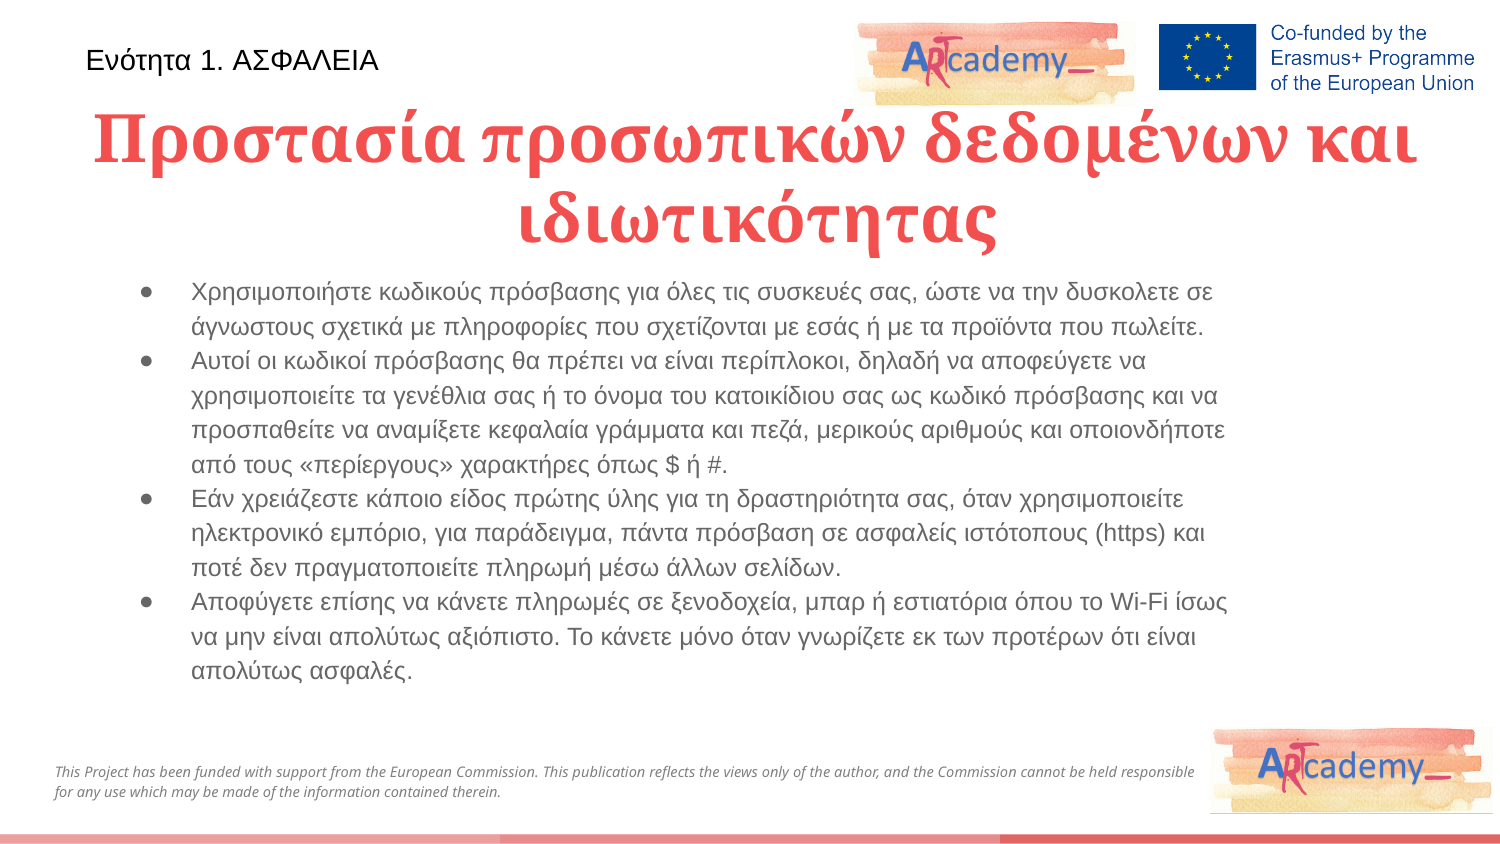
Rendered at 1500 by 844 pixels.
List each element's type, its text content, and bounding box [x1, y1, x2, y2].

picture [1210, 709, 1493, 844]
text_box This Project has been funded with support from the European Commission. This publication reflects the views only of the author, and the Commission cannot be held responsible for any use which may be made of the information contained therein. [39, 754, 1205, 799]
picture [1158, 24, 1474, 94]
title Προστασία προσωπικών δεδομένων και ιδιωτικότητας [39, 74, 1474, 271]
text_box Ενότητα 1. ΑΣΦΑΛΕΙΑ [70, 33, 492, 84]
list Χρησιμοποιήστε κωδικούς πρόσβασης για όλες τις συσκευές σας, ώστε να την δυσκολετε σε άγνωστους σχετικά με πληροφορίες που σχετίζονται με εσάς ή με τα προϊόντα που πωλείτε. Αυτοί οι κωδικοί πρόσβασης θα πρέπει να είναι περίπλοκοι, δηλαδή να αποφεύγετε να χρησιμοποιείτε τα γενέθλια σας ή το όνομα του κατοικίδιου σας ως κωδικό πρόσβασης και να προσπαθείτε να αναμίξετε κεφαλαία γράμματα και πεζά, μερικούς αριθμούς και οποιονδήποτε από τους «περίεργους» χαρακτήρες όπως $ ή #. Εάν χρειάζεστε κάποιο είδος πρώτης ύλης για τη δραστηριότητα σας, όταν χρησιμοποιείτε ηλεκτρονικό εμπόριο, για παράδειγμα, πάντα πρόσβαση σε ασφαλείς ιστότοπους (https) και ποτέ δεν πραγματοποιείτε πληρωμή μέσω άλλων σελίδων. Αποφύγετε επίσης να κάνετε πληρωμές σε ξενοδοχεία, μπαρ ή εστιατόρια όπου το Wi-Fi ίσως να μην είναι απολύτως αξιόπιστο. Το κάνετε μόνο όταν γνωρίζετε εκ των προτέρων ότι είναι απολύτως ασφαλές. [101, 256, 1272, 543]
picture [854, 2, 1137, 138]
